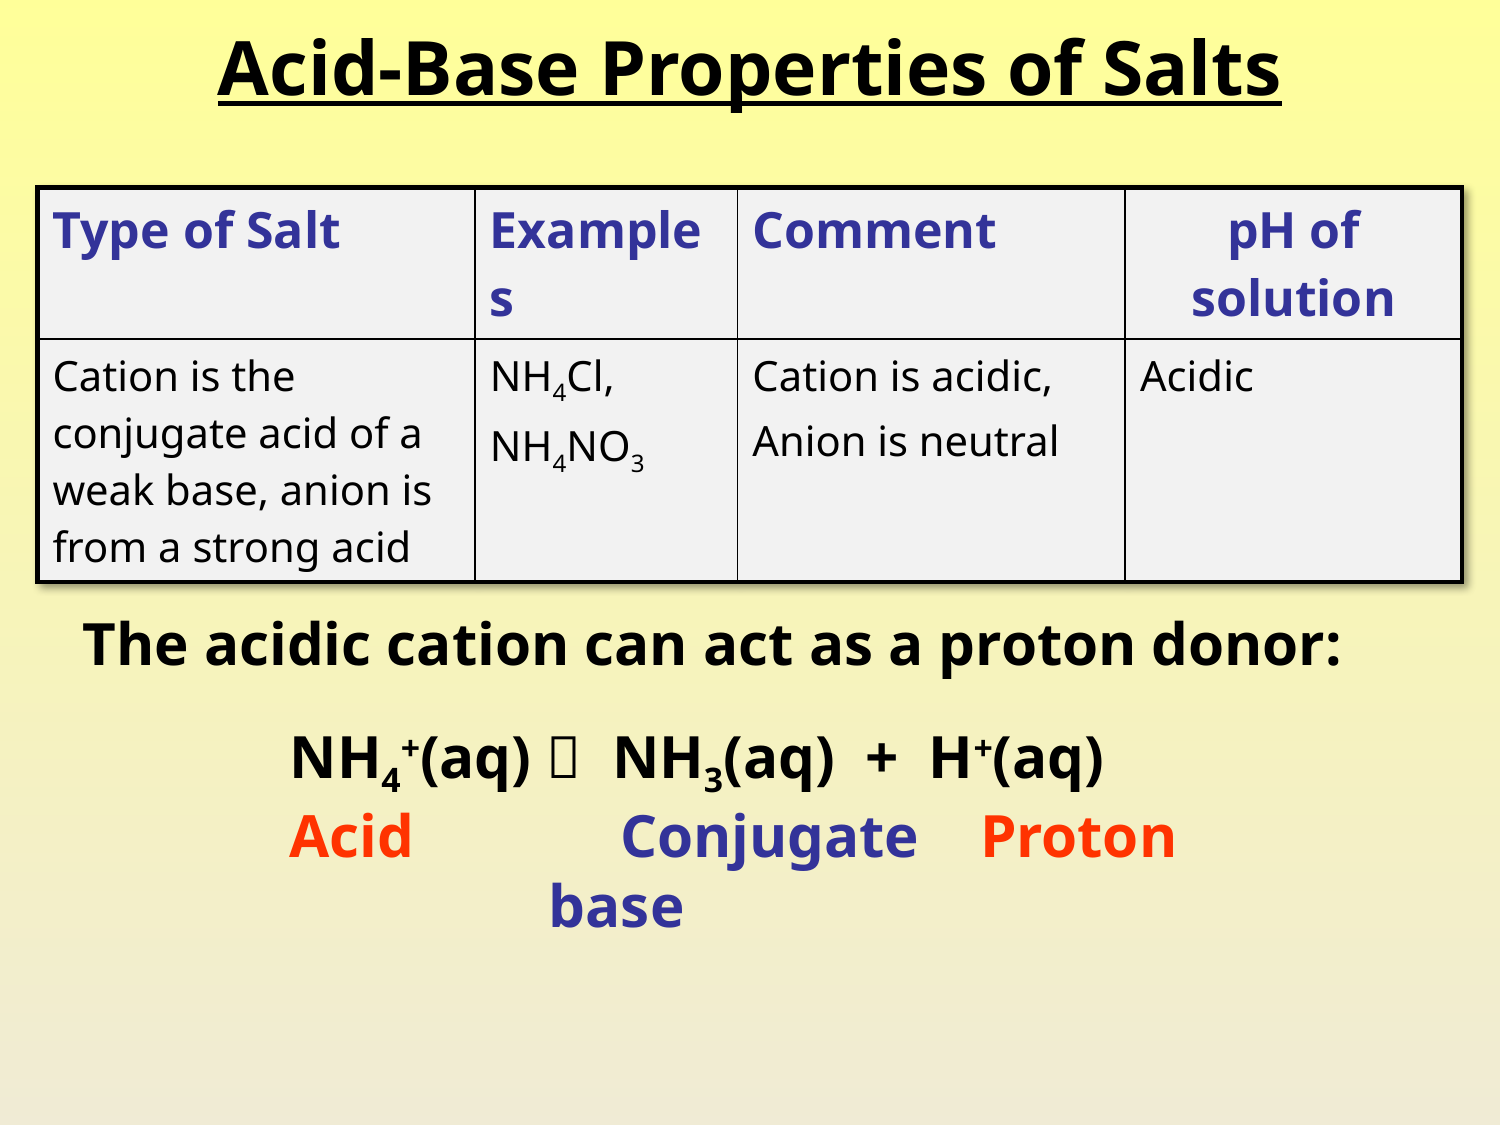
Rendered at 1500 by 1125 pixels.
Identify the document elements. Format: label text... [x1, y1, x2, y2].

table_cell Acidic [1126, 340, 1460, 580]
table_header Examples [476, 190, 737, 338]
table_header pH of solution [1126, 190, 1460, 338]
text_box NH4+(aq)  NH3(aq) + H+(aq) Acid Conjugate Proton base [274, 712, 1388, 947]
title Acid-Base Properties of Salts [74, 0, 1426, 131]
table_cell Cation is acidic, Anion is neutral [738, 340, 1124, 580]
text_box The acidic cation can act as a proton donor: [67, 600, 1357, 685]
table_cell Cation is the conjugate acid of a weak base, anion is from a strong acid [40, 340, 474, 580]
table_cell NH4Cl, NH4NO3 [476, 340, 737, 580]
table_header Comment [738, 190, 1124, 338]
table_header Type of Salt [40, 190, 474, 338]
